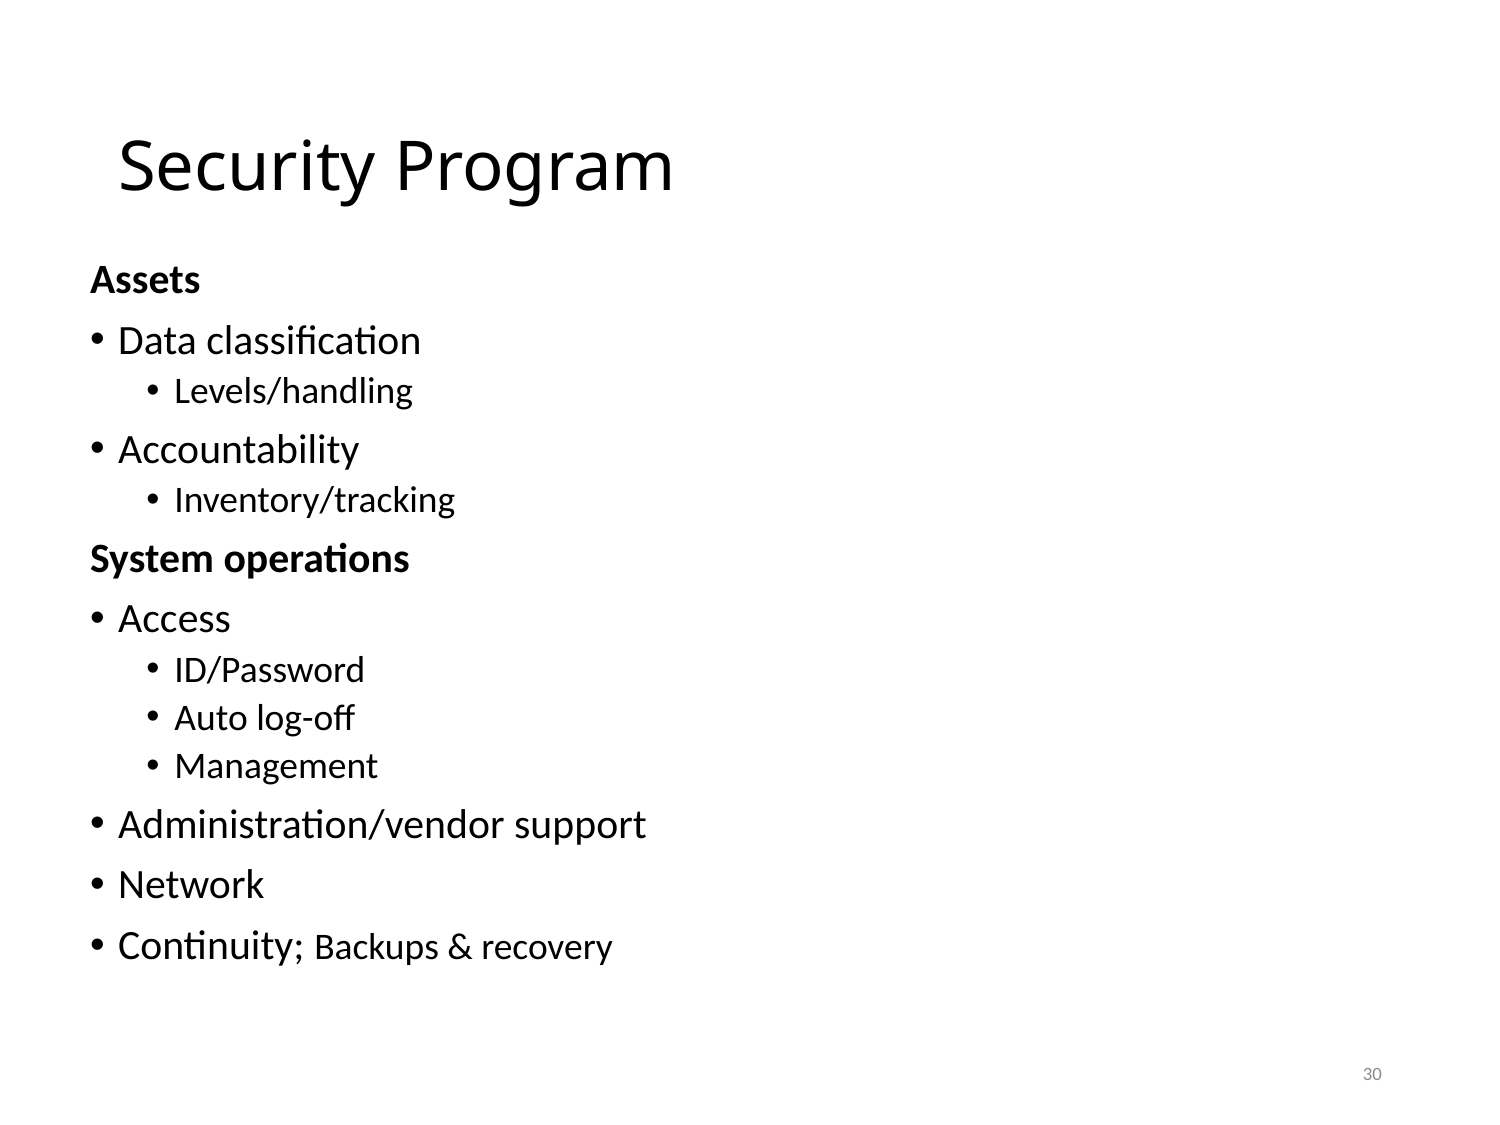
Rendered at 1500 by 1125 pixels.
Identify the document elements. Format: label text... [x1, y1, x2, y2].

list Assets Data classification Levels/handling Accountability Inventory/tracking System operations Access ID/Password Auto log-off Management Administration/vendor support Network Continuity; Backups & recovery [75, 249, 1363, 993]
title Security Program [103, 59, 1397, 278]
slide_number 30 [1059, 1042, 1397, 1103]
